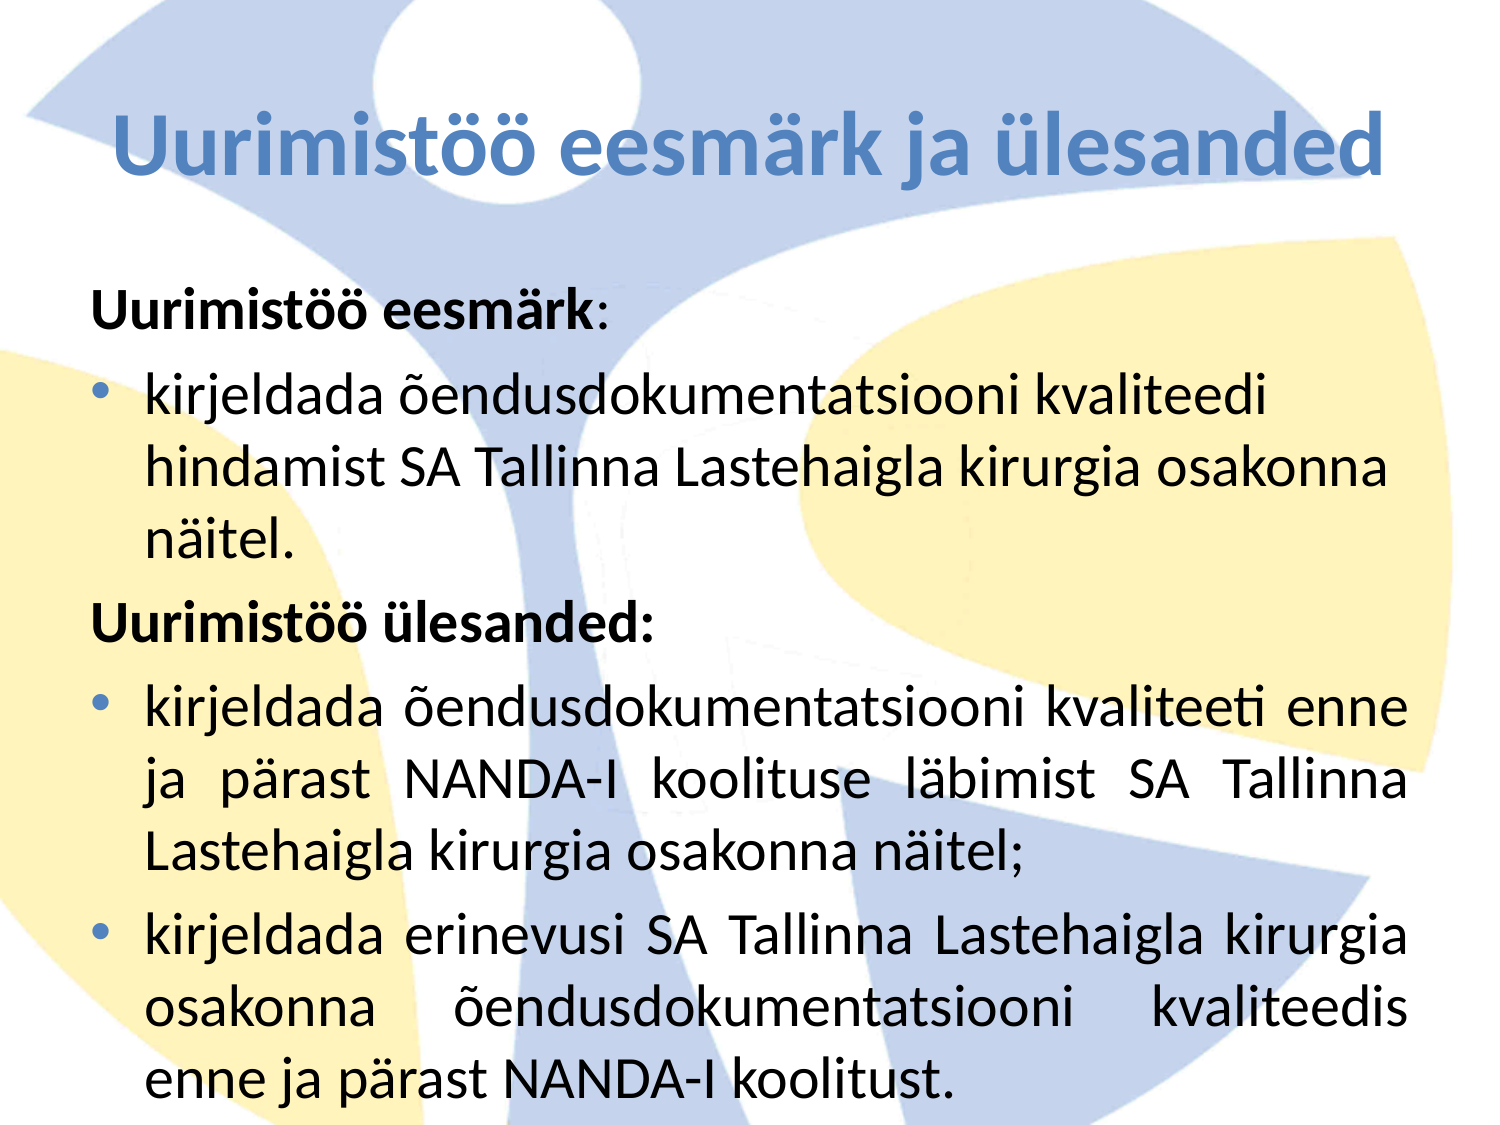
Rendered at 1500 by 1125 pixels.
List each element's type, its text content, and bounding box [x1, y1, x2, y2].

picture [0, 0, 1500, 1125]
title Uurimistöö eesmärk ja ülesanded [75, 45, 1425, 233]
list Uurimistöö eesmärk: kirjeldada õendusdokumentatsiooni kvaliteedi hindamist SA Tallinna Lastehaigla kirurgia osakonna näitel. Uurimistöö ülesanded: kirjeldada õendusdokumentatsiooni kvaliteeti enne ja pärast NANDA-I koolituse läbimist SA Tallinna Lastehaigla kirurgia osakonna näitel; kirjeldada erinevusi SA Tallinna Lastehaigla kirurgia osakonna õendusdokumentatsiooni kvaliteedis enne ja pärast NANDA-I koolitust. [75, 262, 1425, 1125]
